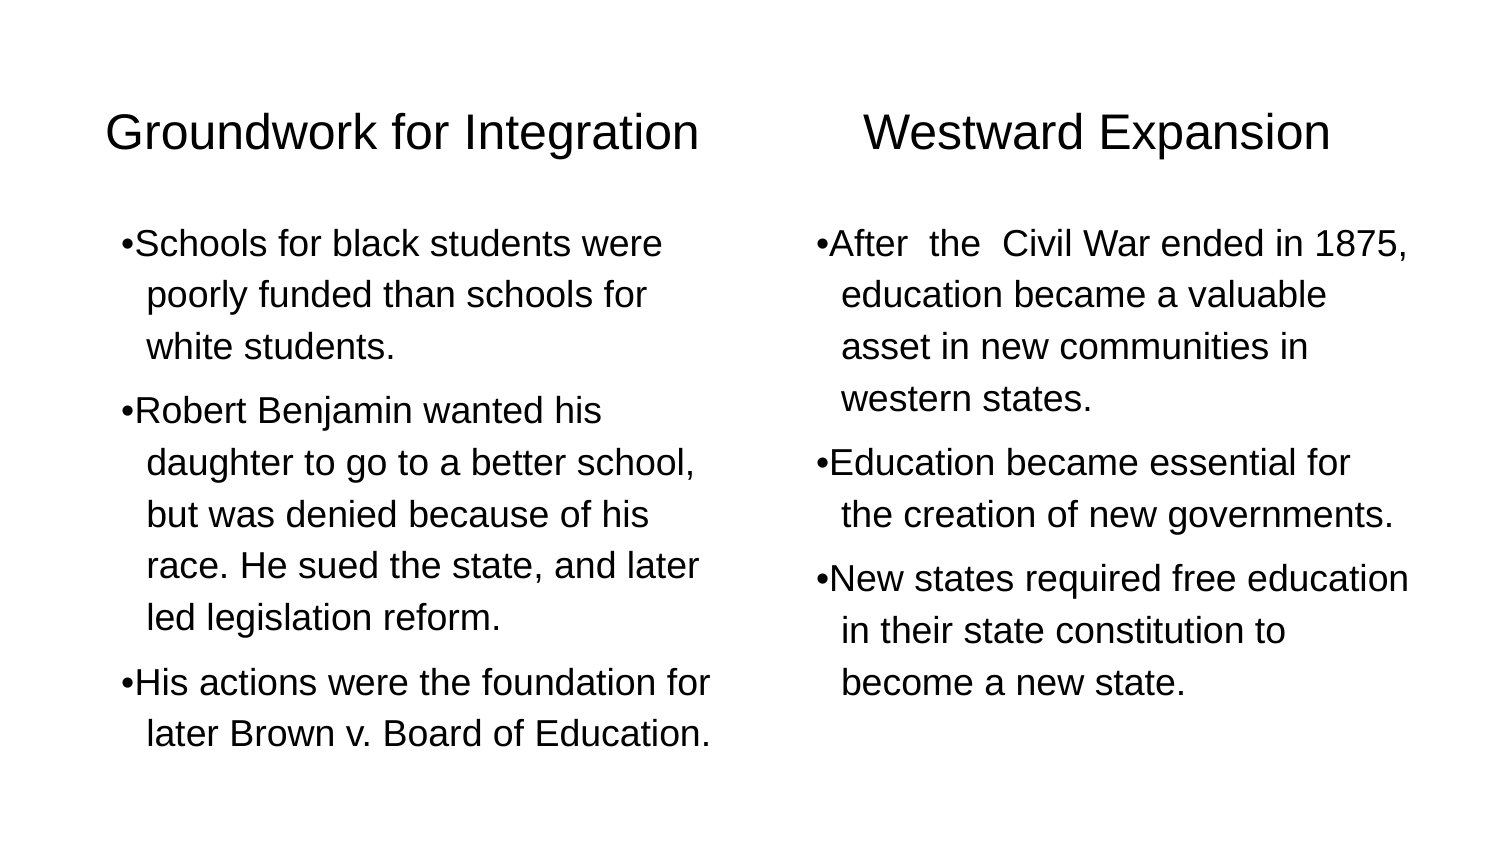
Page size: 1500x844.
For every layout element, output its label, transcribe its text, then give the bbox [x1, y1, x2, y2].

list •Schools for black students were poorly funded than schools for white students. •Robert Benjamin wanted his daughter to go to a better school, but was denied because of his race. He sued the state, and later led legislation reform. •His actions were the foundation for later Brown v. Board of Education. [75, 196, 731, 808]
title Westward Expansion [769, 33, 1425, 175]
title Groundwork for Integration [75, 33, 731, 175]
list •After the Civil War ended in 1875, education became a valuable asset in new communities in western states. •Education became essential for the creation of new governments. •New states required free education in their state constitution to become a new state. [769, 196, 1425, 808]
